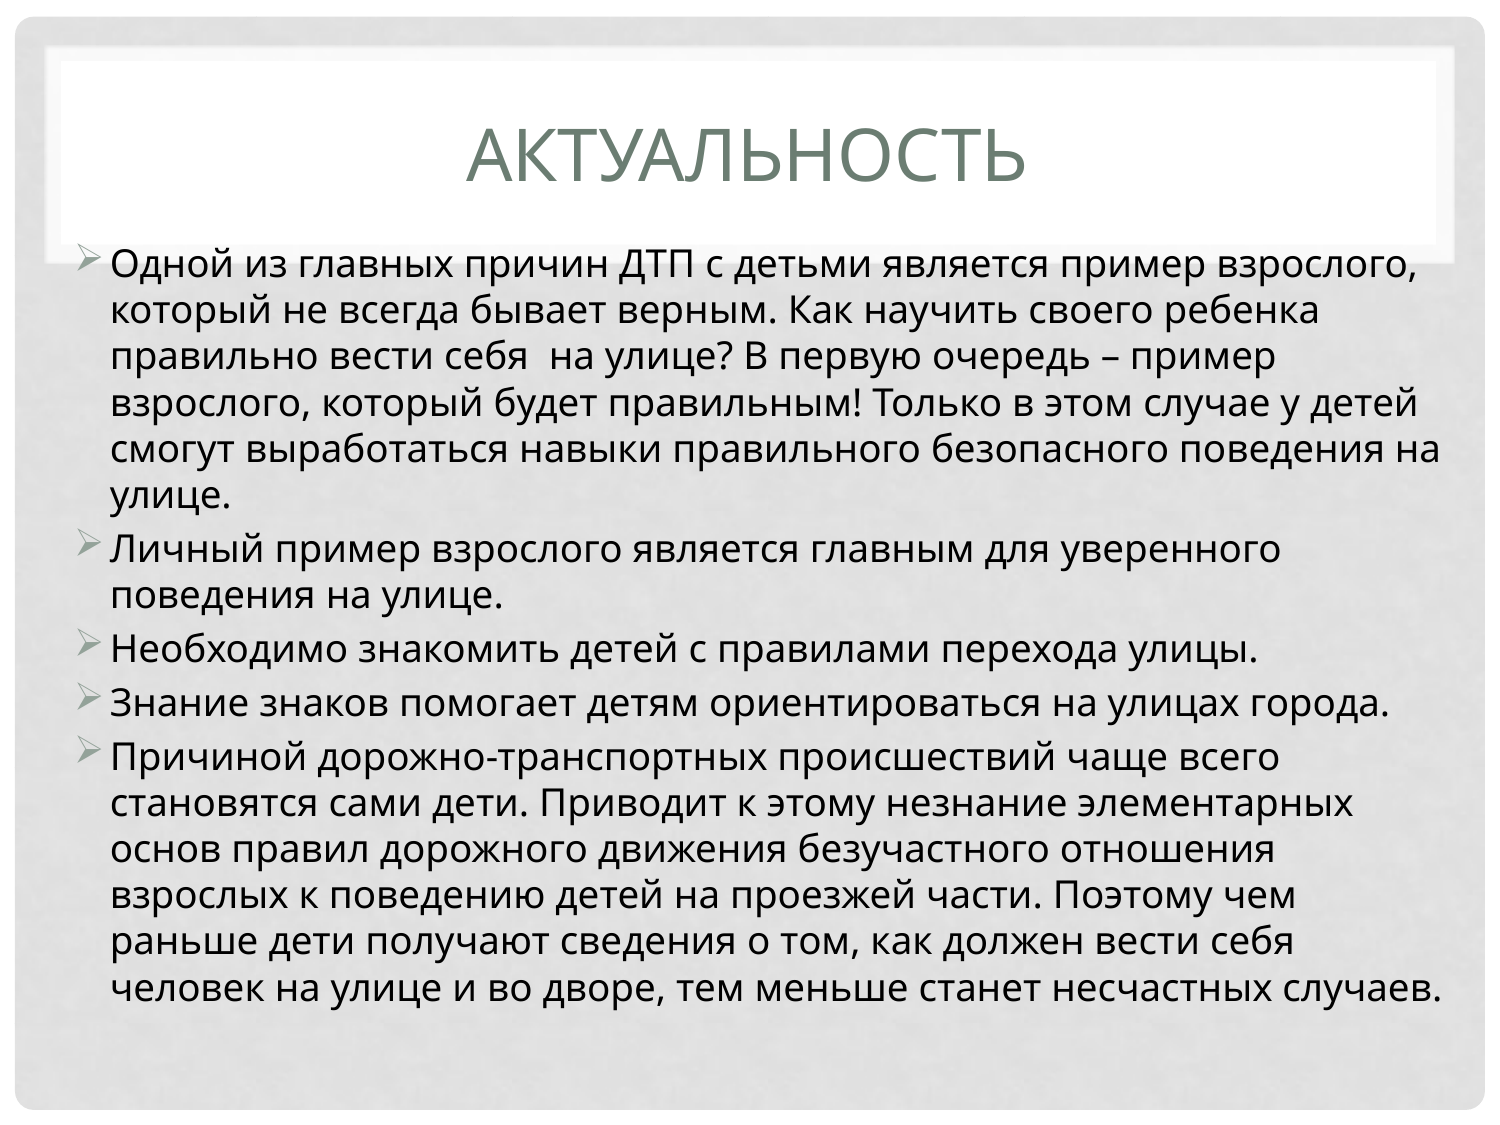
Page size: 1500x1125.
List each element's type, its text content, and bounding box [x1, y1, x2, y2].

title Актуальность [69, 66, 1425, 231]
list Одной из главных причин ДТП с детьми является пример взрослого, который не всегда бывает верным. Как научить своего ребенка правильно вести себя на улице? В первую очередь – пример взрослого, который будет правильным! Только в этом случае у детей смогут выработаться навыки правильного безопасного поведения на улице. Личный пример взрослого является главным для уверенного поведения на улице. Необходимо знакомить детей с правилами перехода улицы. Знание знаков помогает детям ориентироваться на улицах города. Причиной дорожно-транспортных происшествий чаще всего становятся сами дети. Приводит к этому незнание элементарных основ правил дорожного движения безучастного отношения взрослых к поведению детей на проезжей части. Поэтому чем раньше дети получают сведения о том, как должен вести себя человек на улице и во дворе, тем меньше станет несчастных случаев. [41, 231, 1459, 1071]
